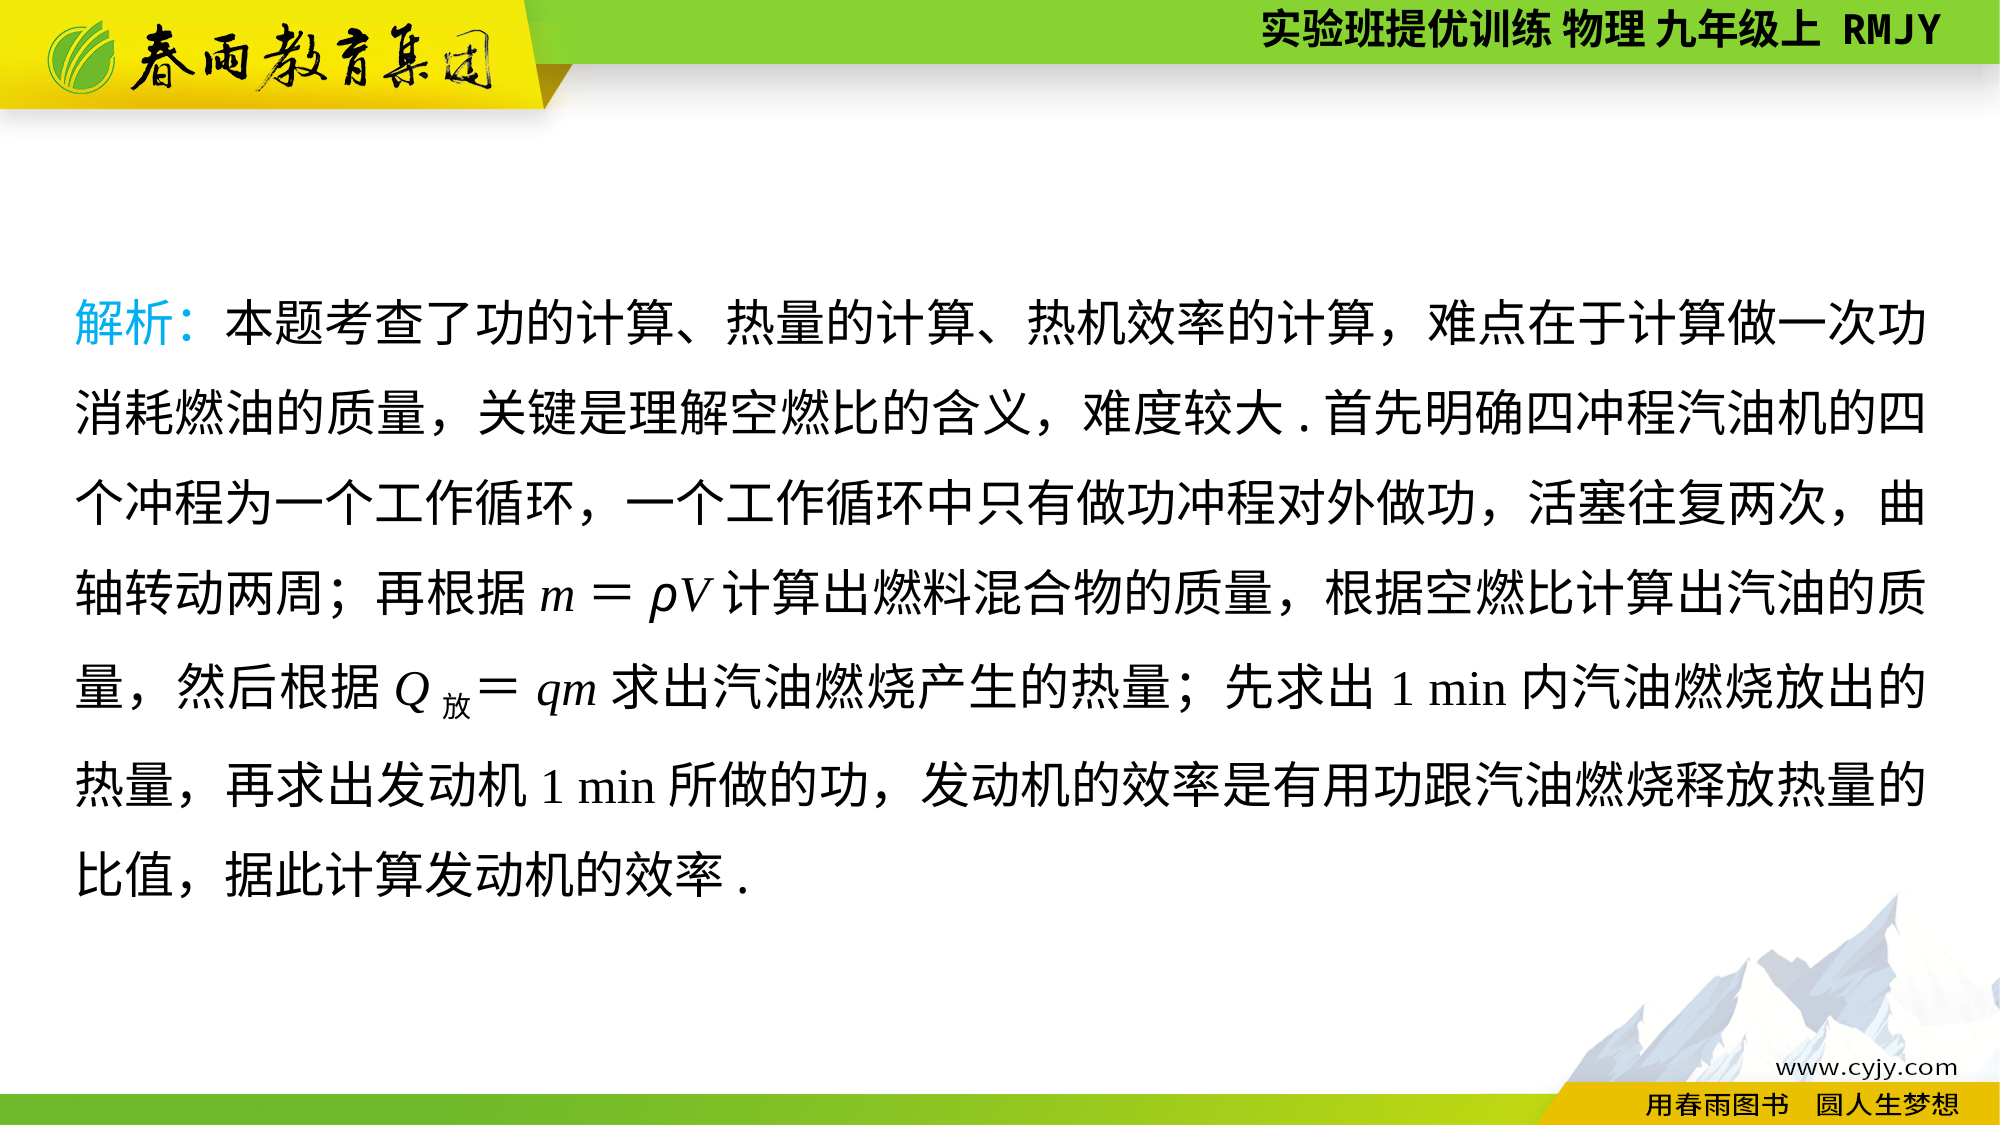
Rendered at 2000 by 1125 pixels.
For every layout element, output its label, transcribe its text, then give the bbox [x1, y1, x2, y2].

picture [0, 0, 2000, 1125]
list 解析：本题考查了功的计算、热量的计算、热机效率的计算，难点在于计算做一次功消耗燃油的质量，关键是理解空燃比的含义，难度较大.首先明确四冲程汽油机的四个冲程为一个工作循环，一个工作循环中只有做功冲程对外做功，活塞往复两次，曲轴转动两周；再根据m＝ρV计算出燃料混合物的质量，根据空燃比计算出汽油的质量，然后根据Q放＝qm求出汽油燃烧产生的热量；先求出1 min内汽油燃烧放出的热量，再求出发动机1 min所做的功，发动机的效率是有用功跟汽油燃烧释放热量的比值，据此计算发动机的效率. [59, 253, 1944, 894]
